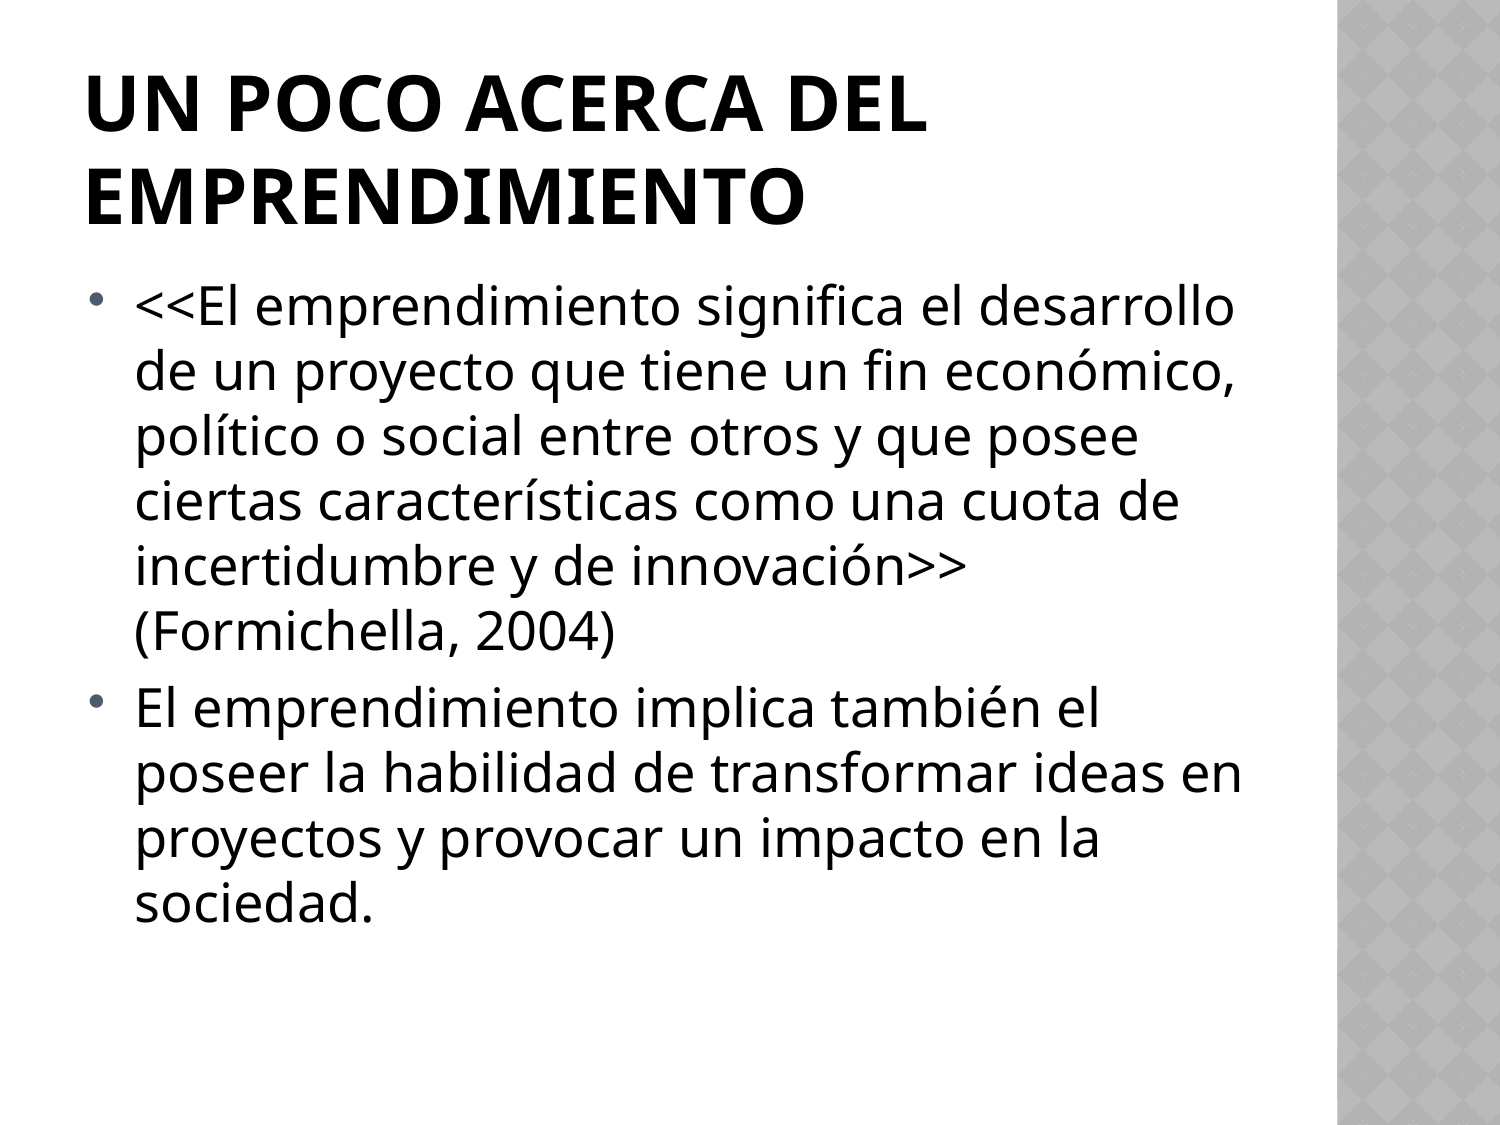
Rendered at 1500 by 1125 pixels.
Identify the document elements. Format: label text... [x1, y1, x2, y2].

list <<El emprendimiento significa el desarrollo de un proyecto que tiene un fin económico, político o social entre otros y que posee ciertas características como una cuota de incertidumbre y de innovación>> (Formichella, 2004) El emprendimiento implica también el poseer la habilidad de transformar ideas en proyectos y provocar un impacto en la sociedad. [75, 264, 1263, 1059]
title Un poco acerca del emprendimiento [75, 52, 1263, 240]
